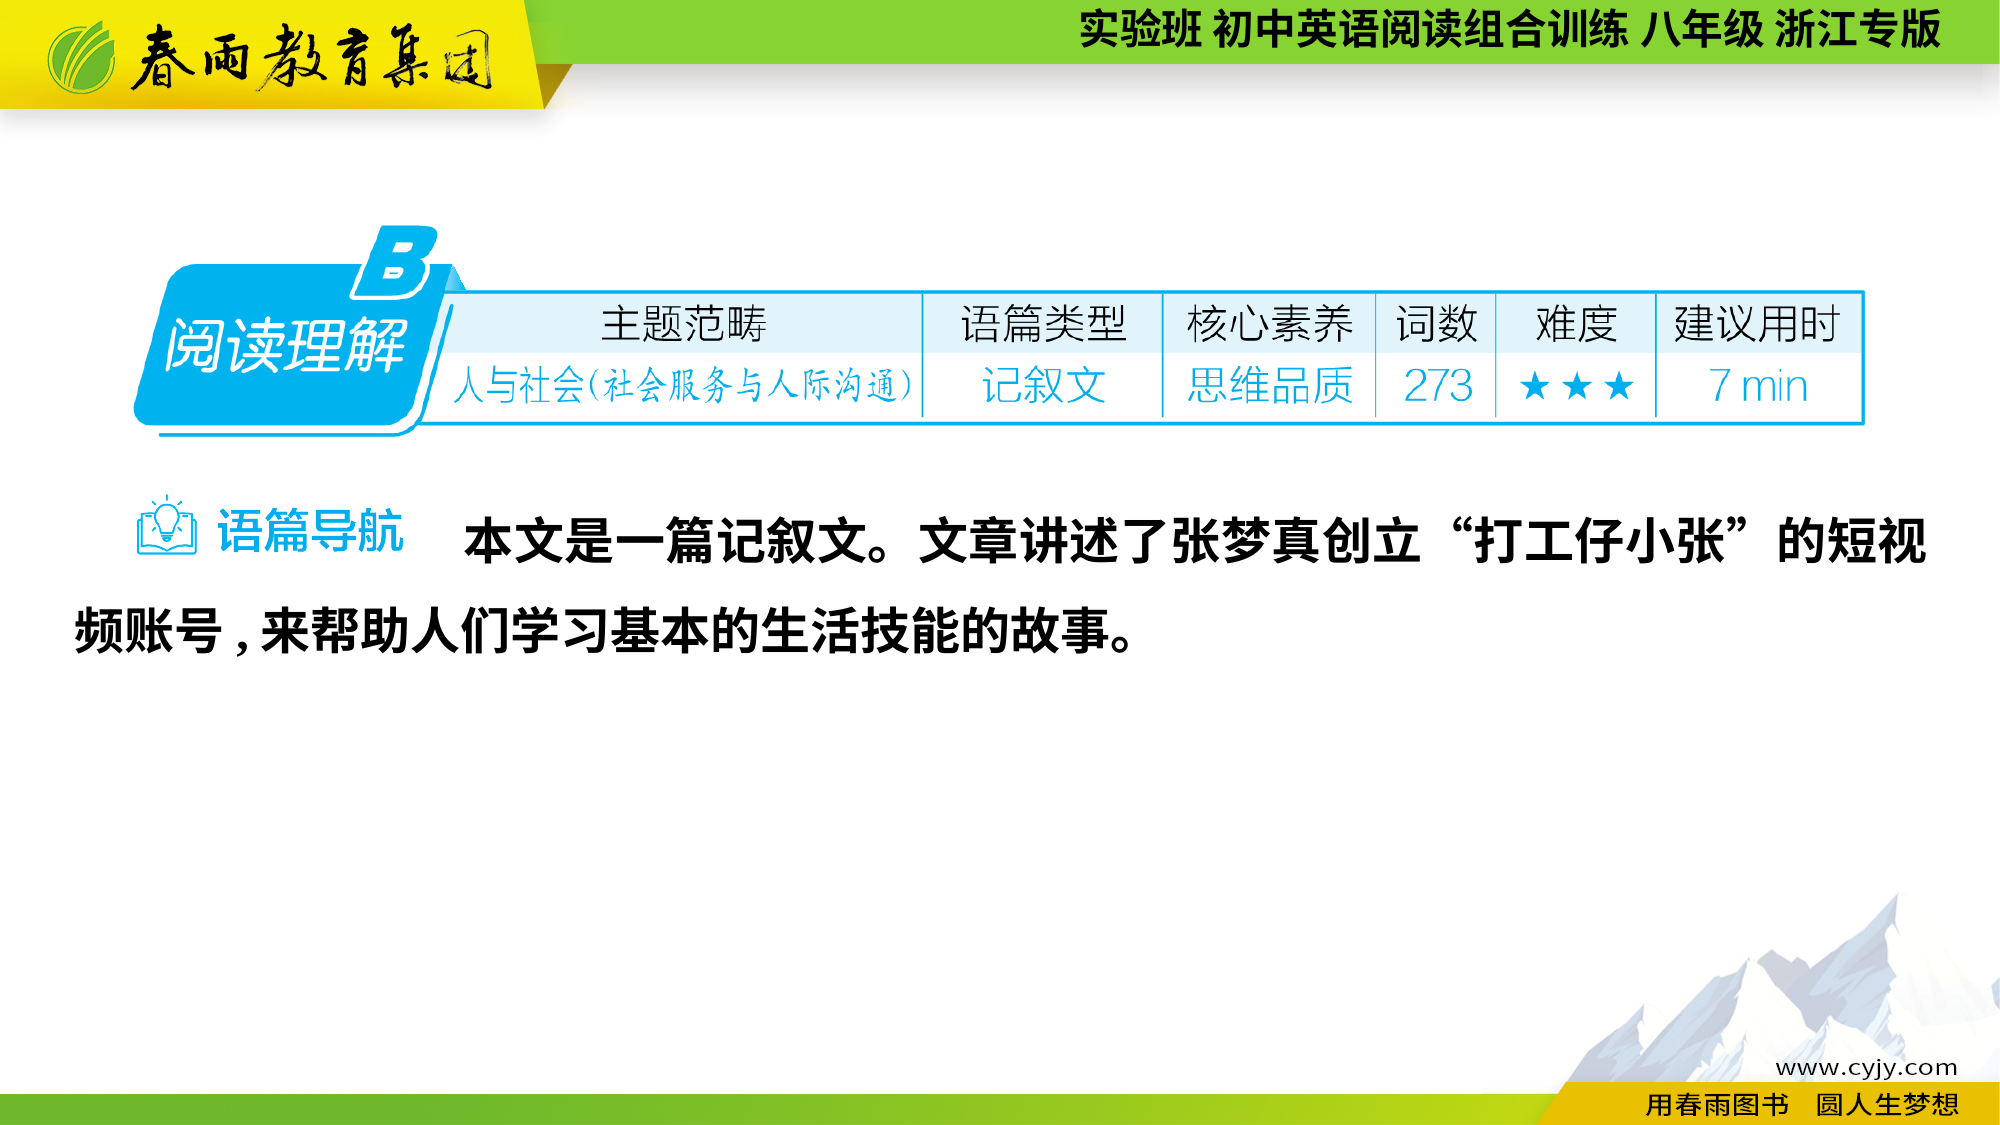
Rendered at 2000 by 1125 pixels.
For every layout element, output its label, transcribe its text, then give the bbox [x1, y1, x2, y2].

list 本文是一篇记叙文。文章讲述了张梦真创立“打工仔小张”的短视频账号,来帮助人们学习基本的生活技能的故事。 [59, 471, 1944, 657]
picture [0, 0, 2000, 1125]
